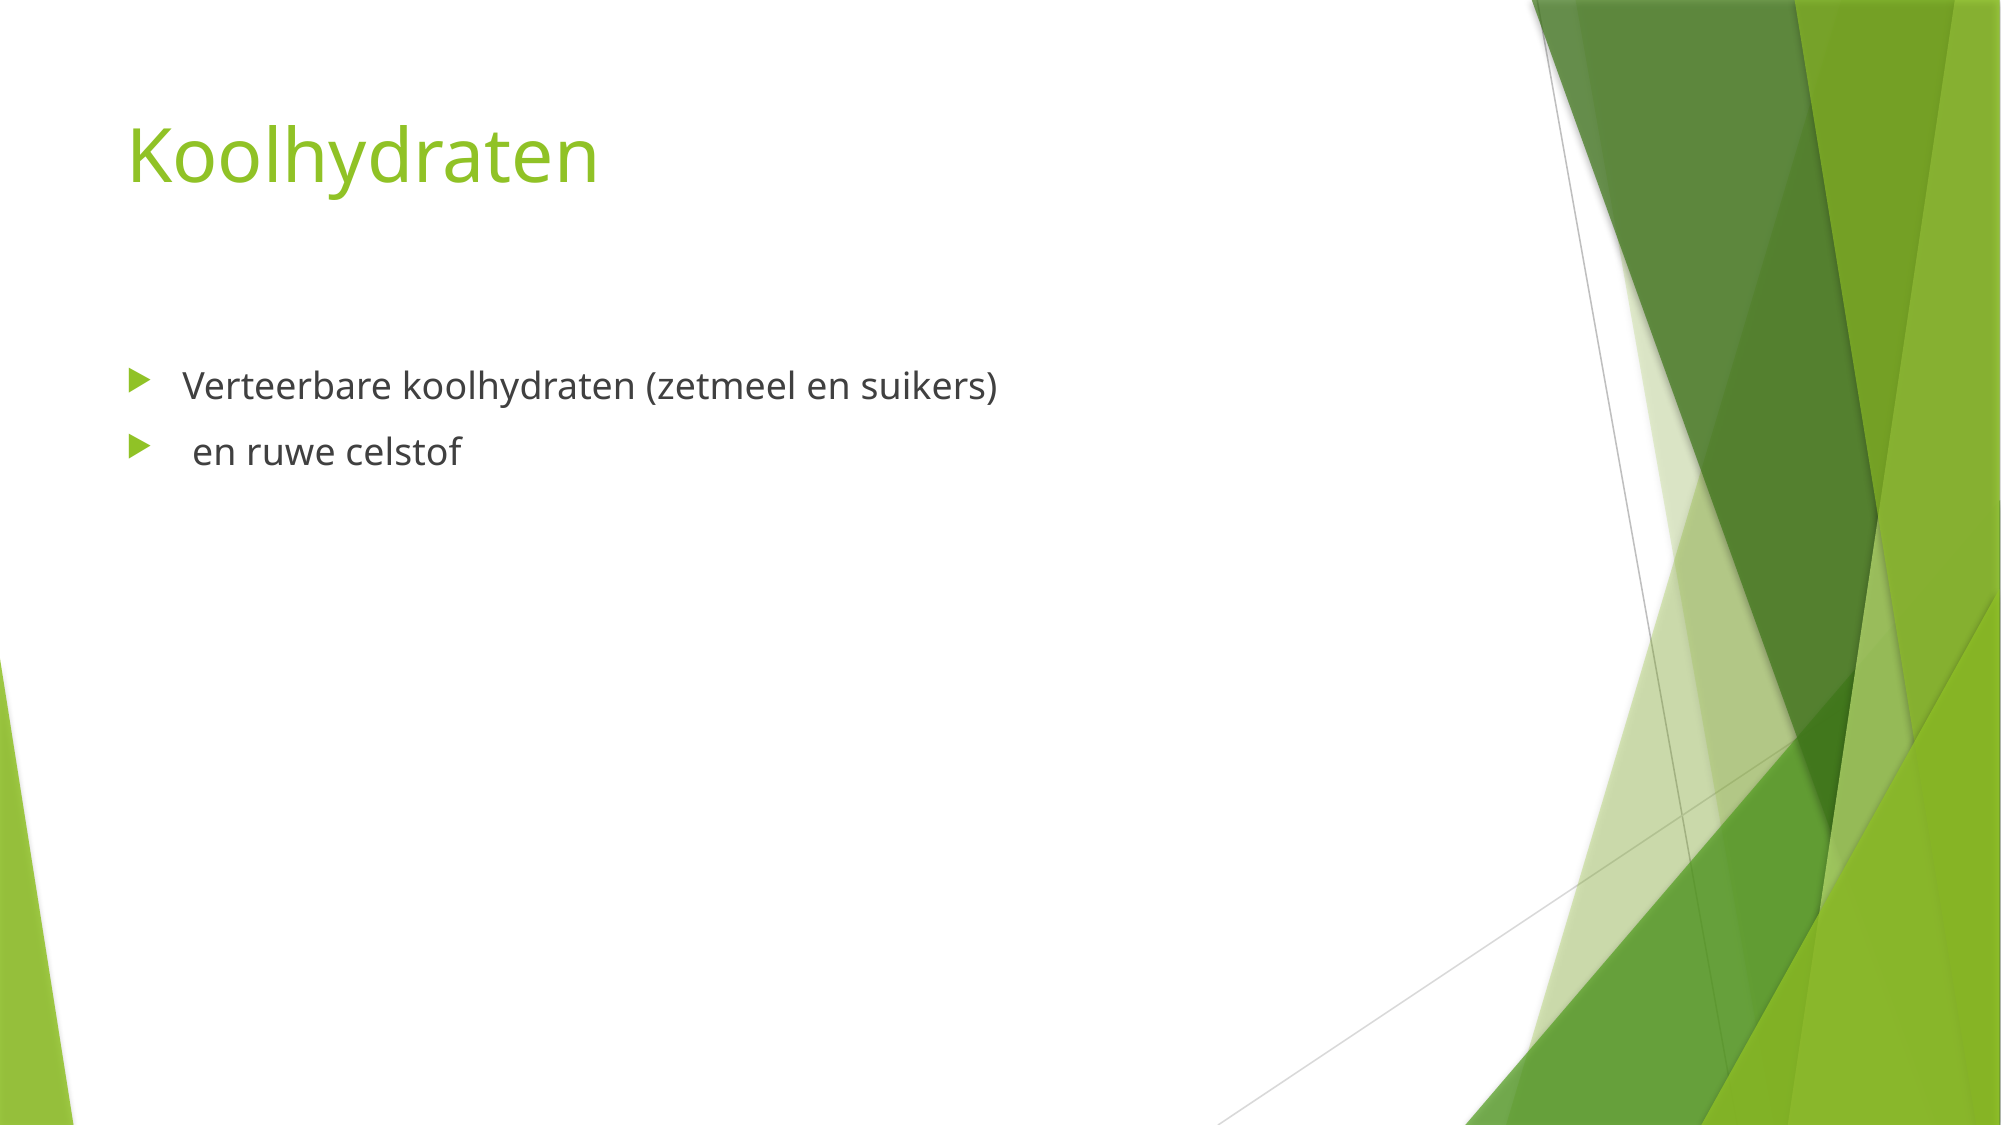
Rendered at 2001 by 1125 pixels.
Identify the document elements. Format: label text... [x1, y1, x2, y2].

title Koolhydraten [111, 99, 1522, 317]
list Verteerbare koolhydraten (zetmeel en suikers) en ruwe celstof [111, 354, 1522, 992]
